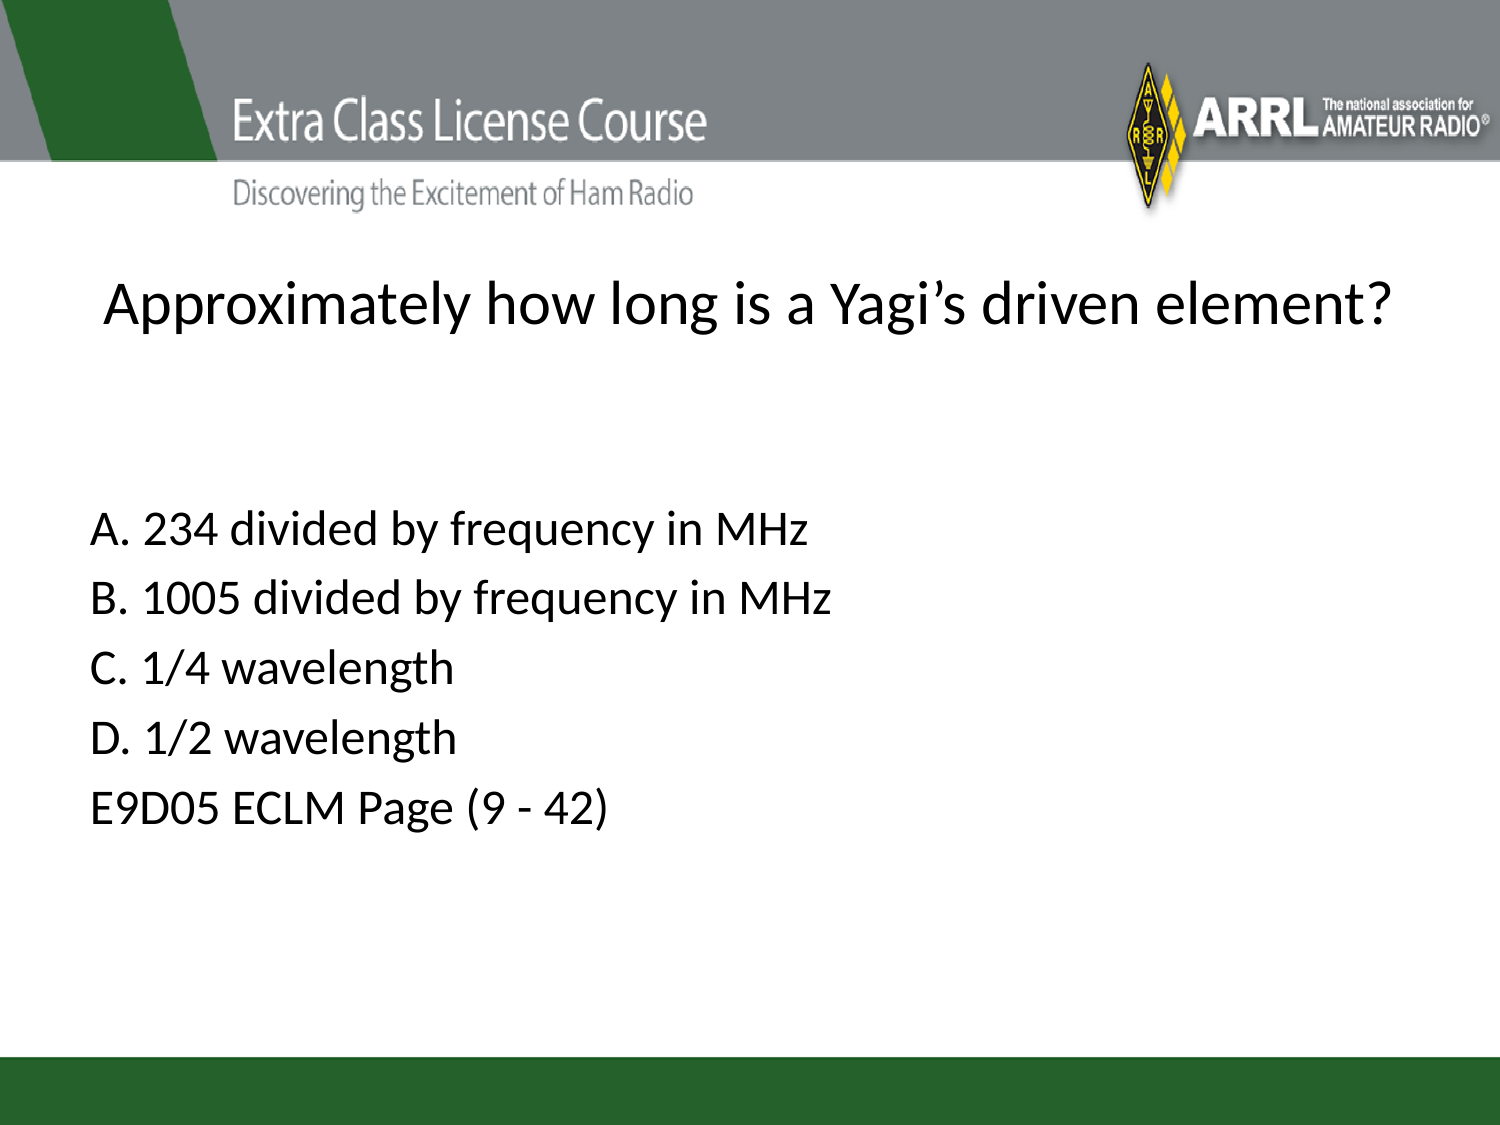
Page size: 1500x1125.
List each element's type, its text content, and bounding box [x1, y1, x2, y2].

list A. 234 divided by frequency in MHz B. 1005 divided by frequency in MHz C. 1/4 wavelength D. 1/2 wavelength E9D05 ECLM Page (9 - 42) [75, 487, 1425, 1005]
title Approximately how long is a Yagi’s driven element? [75, 254, 1425, 435]
picture [0, 0, 1500, 1125]
